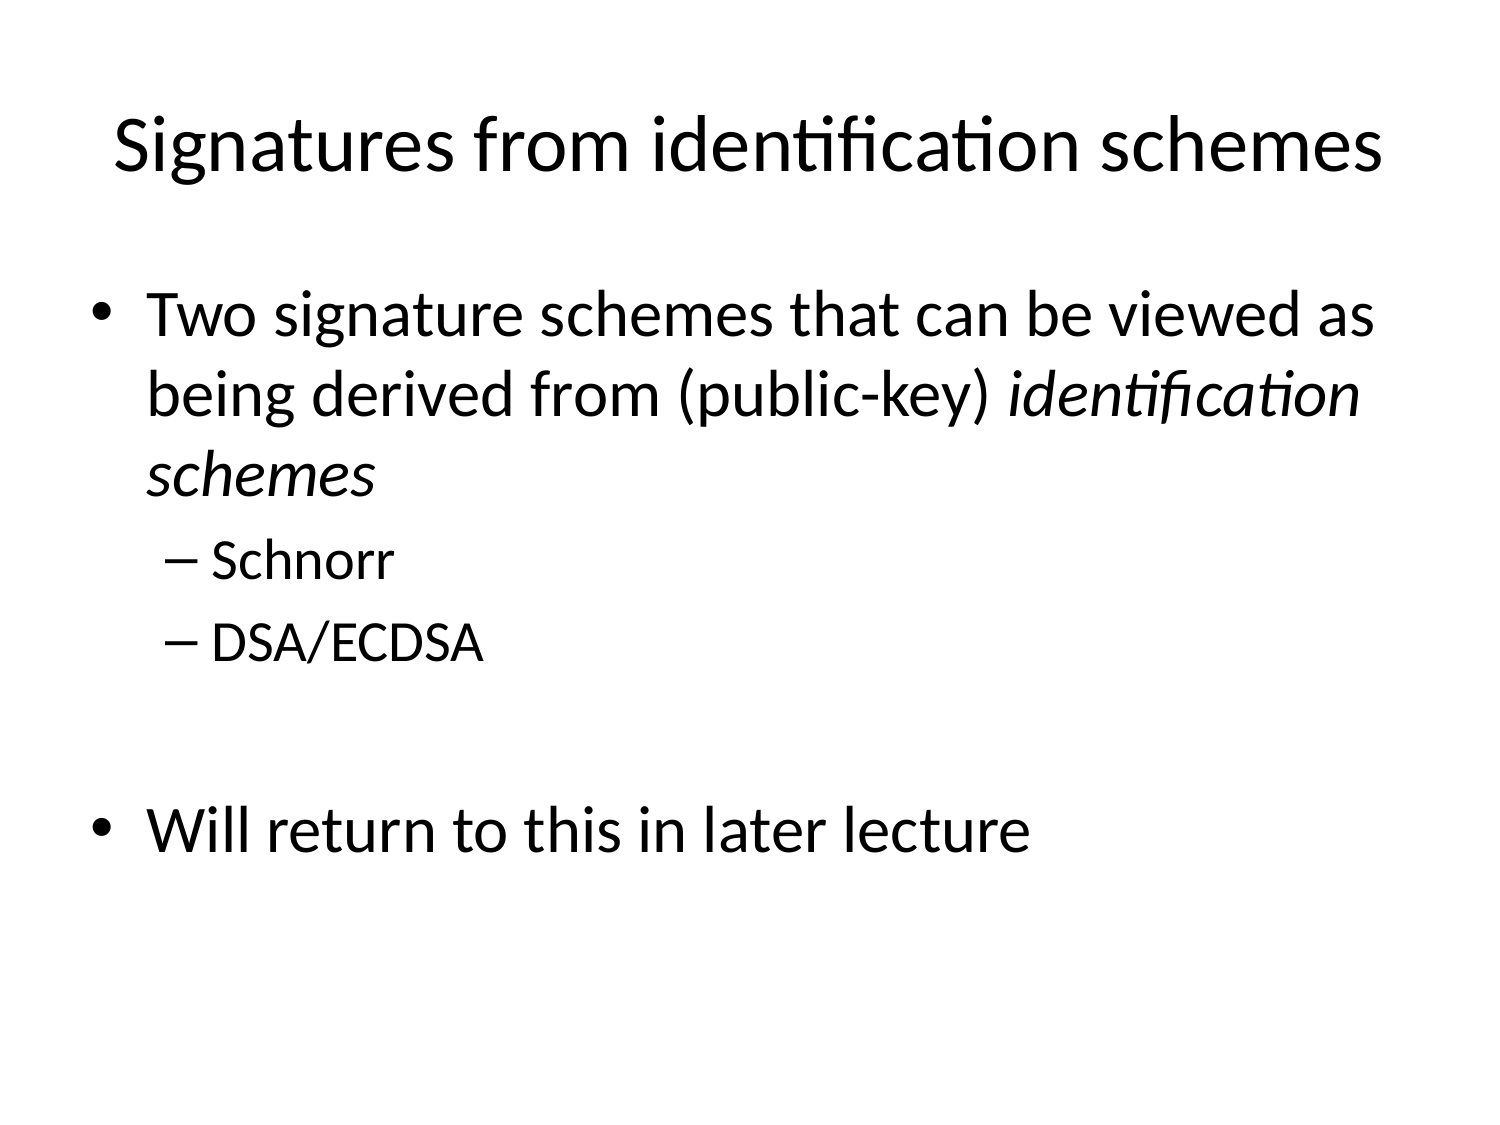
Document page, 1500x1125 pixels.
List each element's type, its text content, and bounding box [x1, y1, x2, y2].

list Two signature schemes that can be viewed as being derived from (public-key) identification schemes Schnorr DSA/ECDSA Will return to this in later lecture [75, 262, 1425, 1005]
title Signatures from identification schemes [75, 45, 1425, 233]
